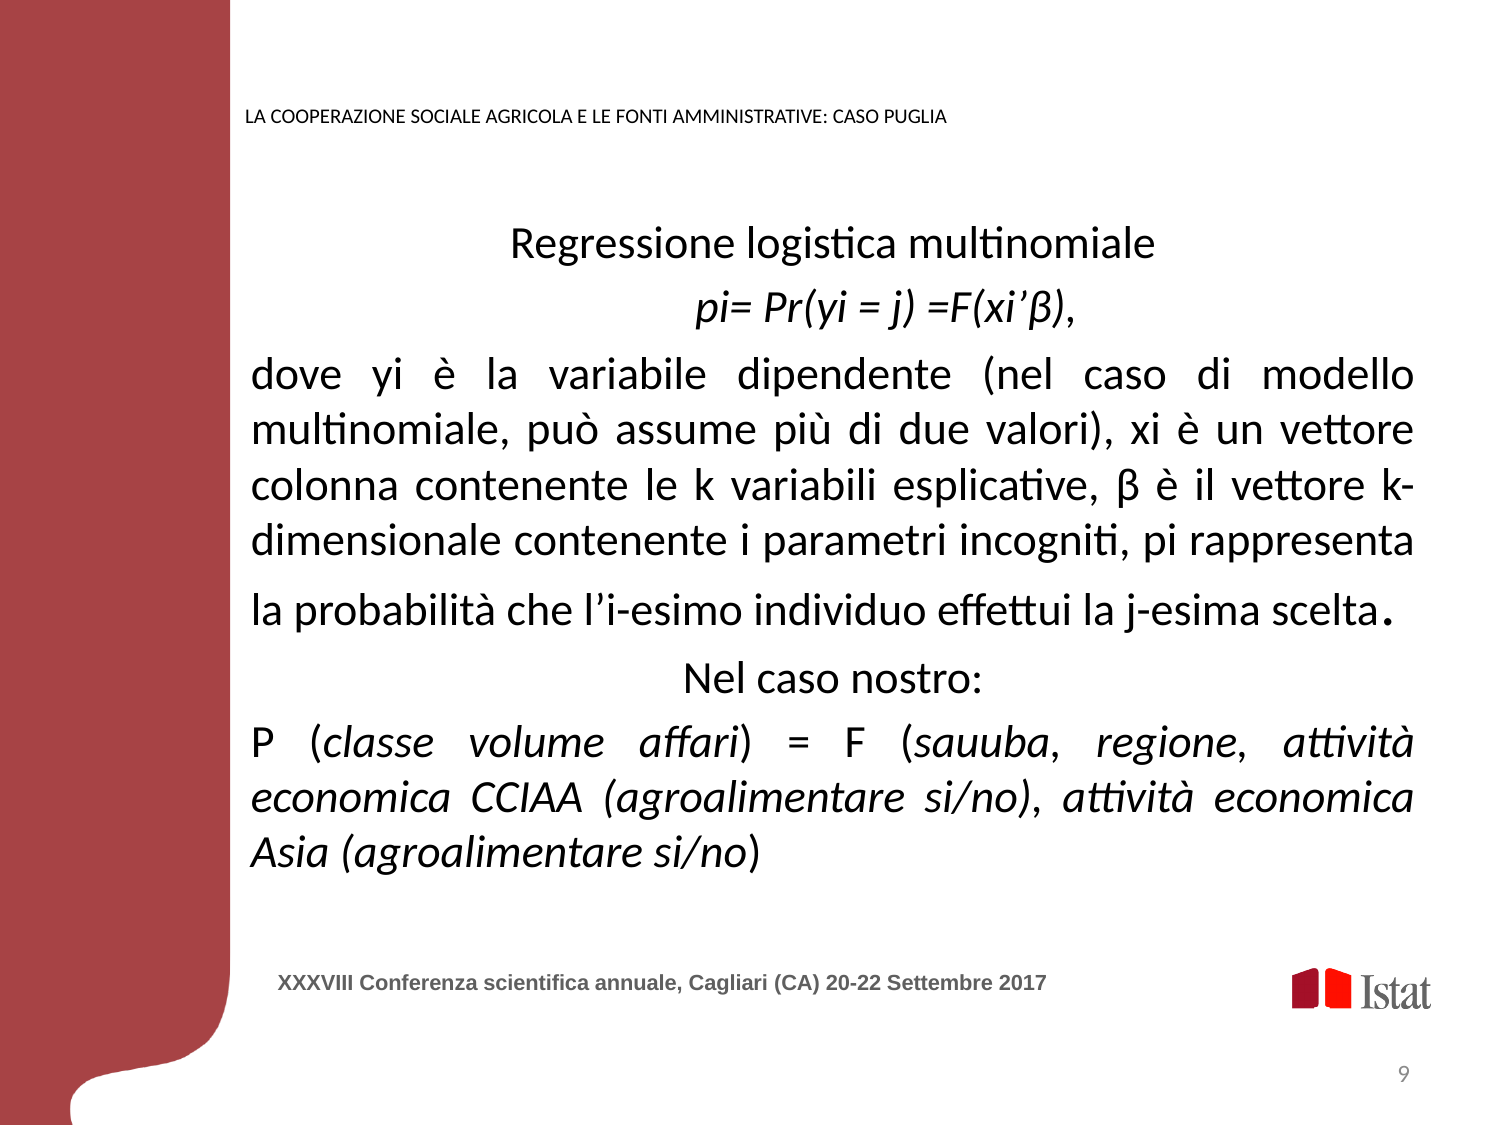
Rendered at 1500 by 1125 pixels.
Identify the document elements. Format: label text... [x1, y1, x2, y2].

picture [0, 0, 231, 1125]
title LA COOPERAZIONE SOCIALE AGRICOLA E LE FONTI AMMINISTRATIVE: CASO PUGLIA [235, 45, 1317, 172]
text_box XXXVIII Conferenza scientifica annuale, Cagliari (CA) 20-22 Settembre 2017 [277, 968, 1058, 995]
slide_number 9 [1074, 1042, 1425, 1103]
picture [1292, 968, 1431, 1009]
list Regressione logistica multinomiale pi= Pr(yi = j) =F(xi’β), dove yi è la variabile dipendente (nel caso di modello multinomiale, può assume più di due valori), xi è un vettore colonna contenente le k variabili esplicative, β è il vettore k-dimensionale contenente i parametri incogniti, pi rappresenta la probabilità che l’i-esimo individuo effettui la j-esima scelta. Nel caso nostro: P (classe volume affari) = F (sauuba, regione, attività economica CCIAA (agroalimentare si/no), attività economica Asia (agroalimentare si/no) [235, 172, 1431, 935]
